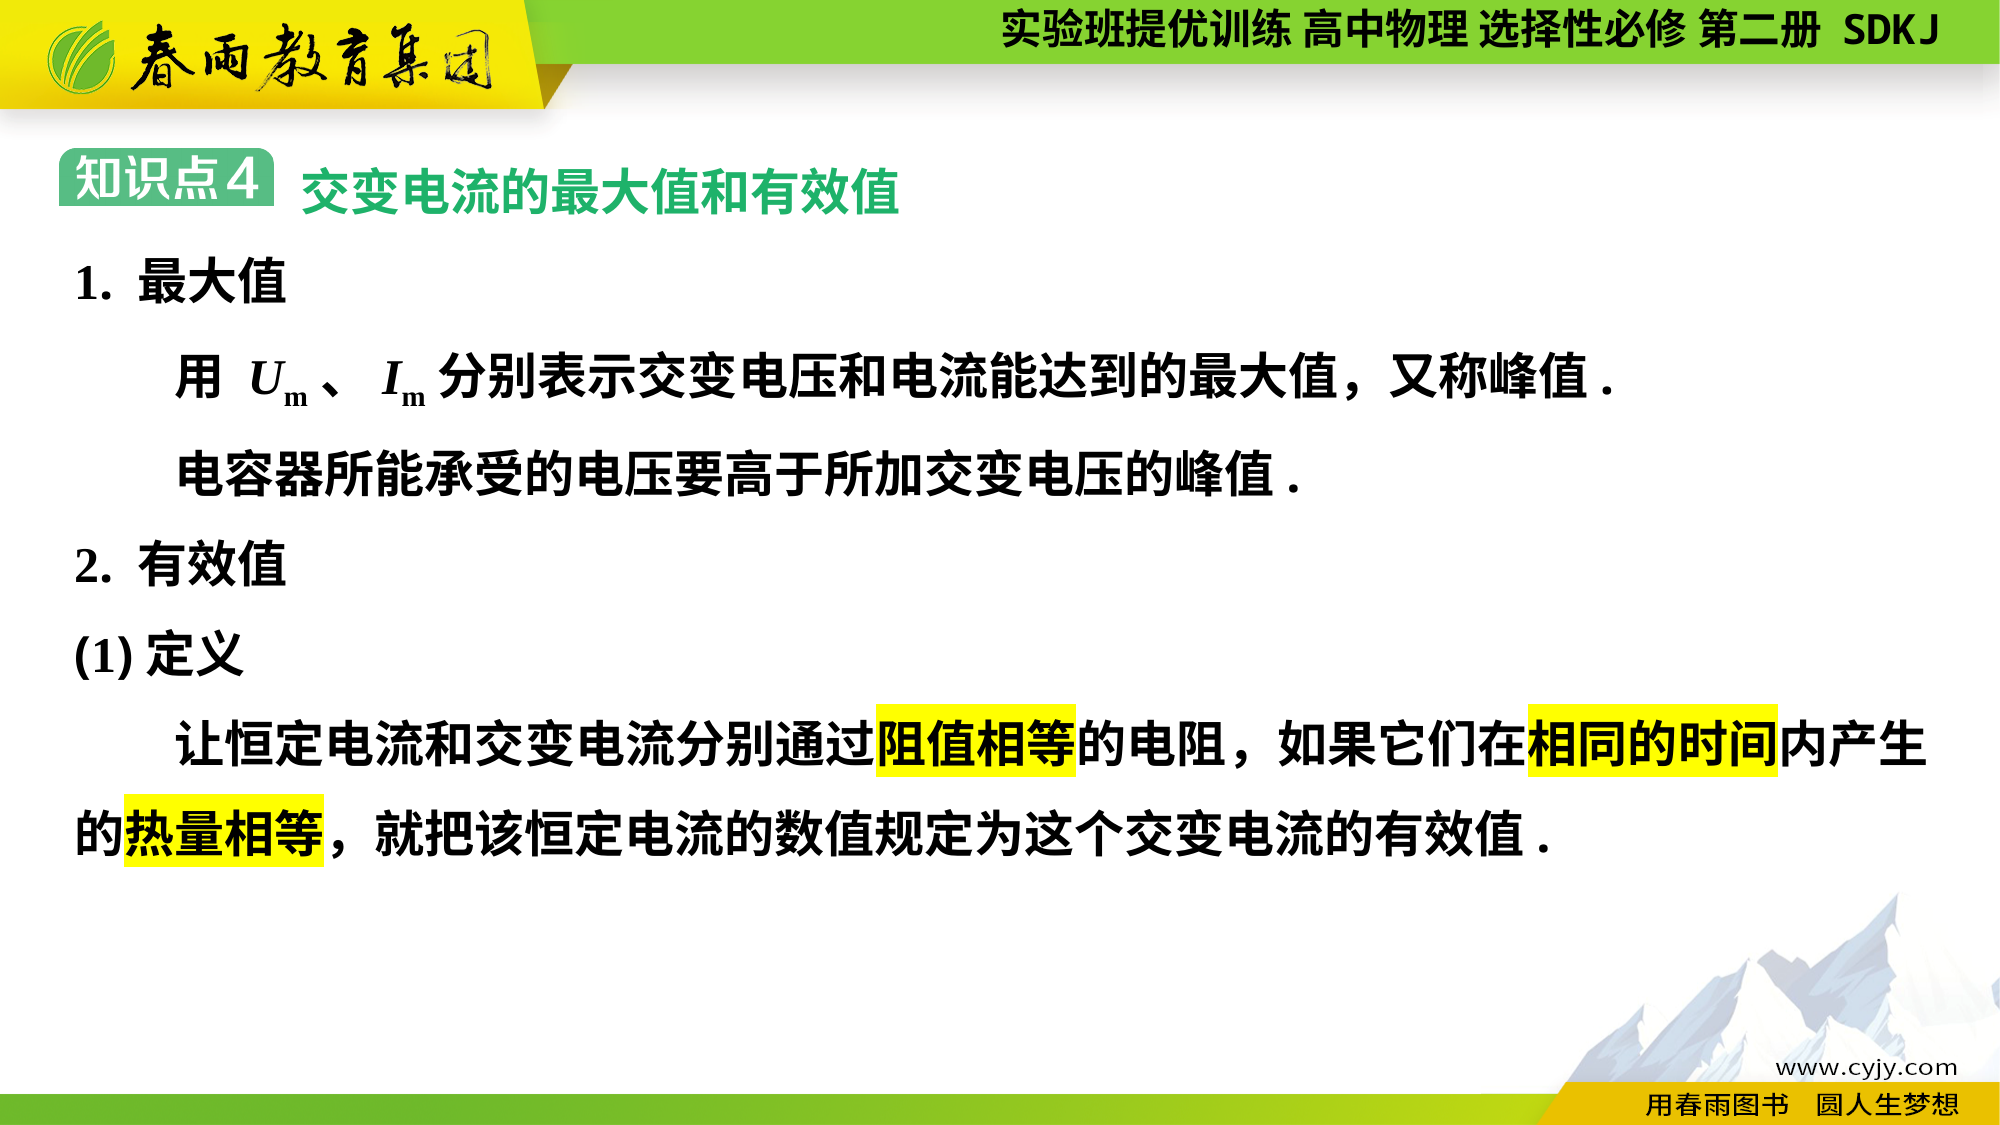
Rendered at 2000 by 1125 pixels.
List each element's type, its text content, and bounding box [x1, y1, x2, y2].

picture [0, 0, 2000, 1125]
list 交变电流的最大值和有效值 1. 最大值 用 Um、Im分别表示交变电压和电流能达到的最大值，又称峰值. 电容器所能承受的电压要高于所加交变电压的峰值. 2. 有效值 (1)定义 让恒定电流和交变电流分别通过阻值相等的电阻，如果它们在相同的时间内产生的热量相等，就把该恒定电流的数值规定为这个交变电流的有效值. [59, 122, 1944, 865]
